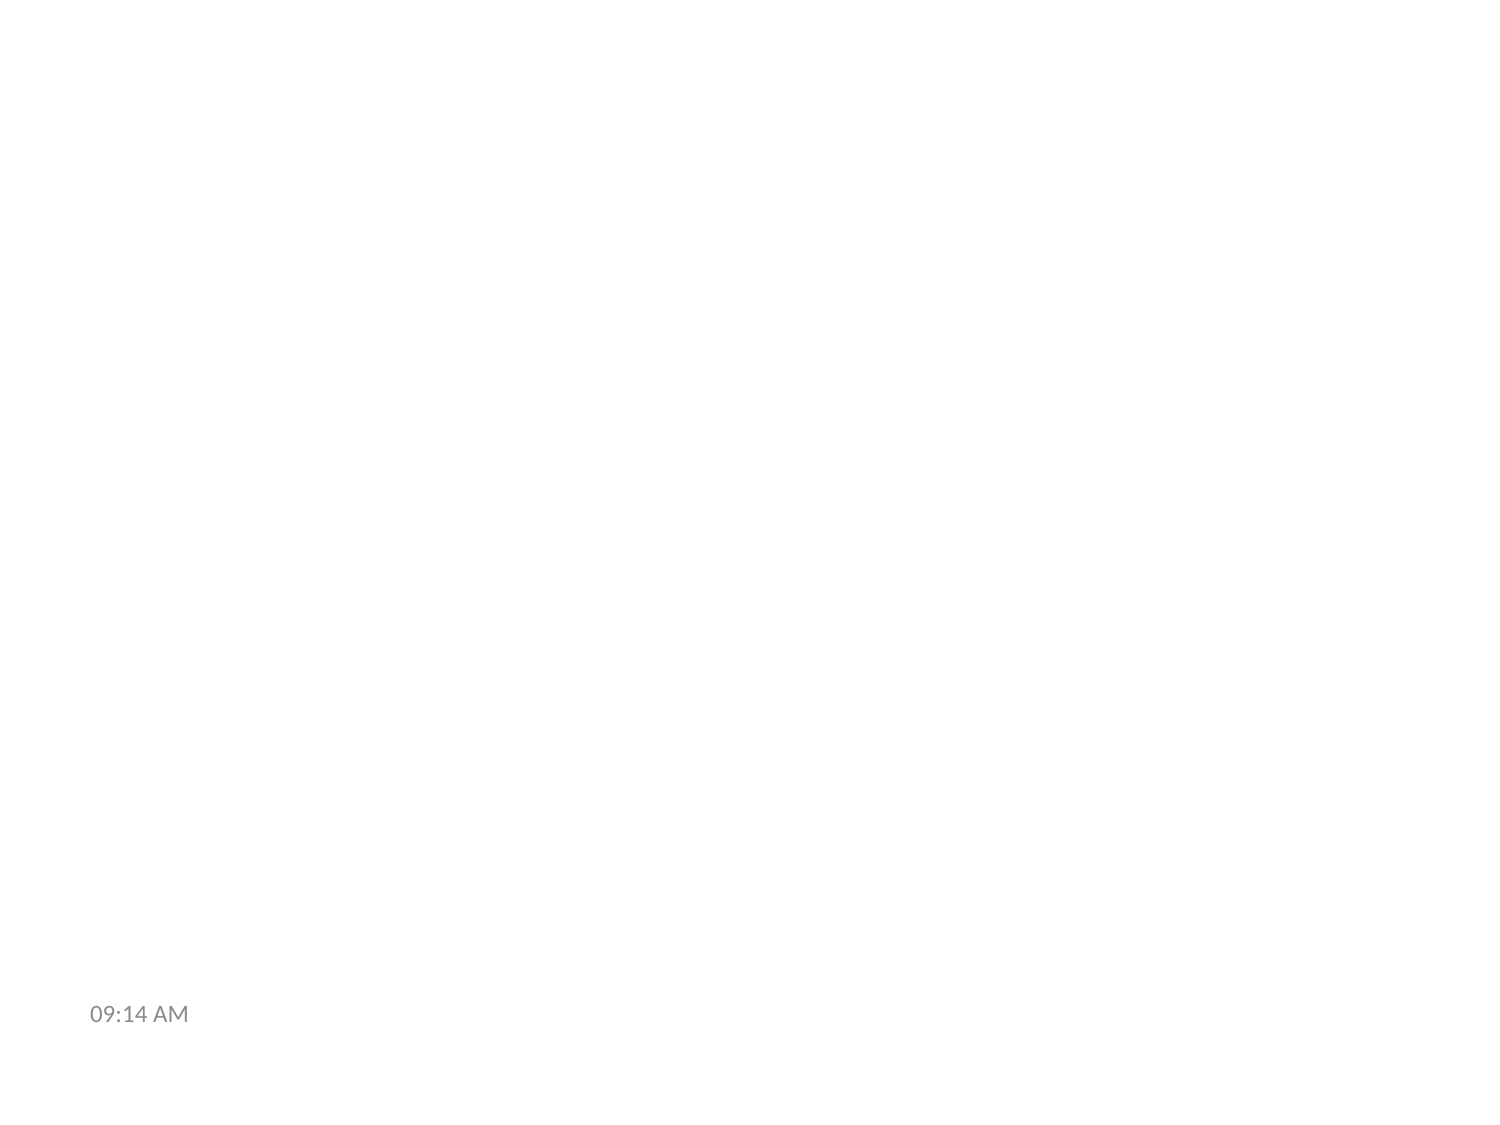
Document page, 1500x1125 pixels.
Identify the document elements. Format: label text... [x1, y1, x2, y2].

text_box 3:35 PM [75, 982, 425, 1043]
